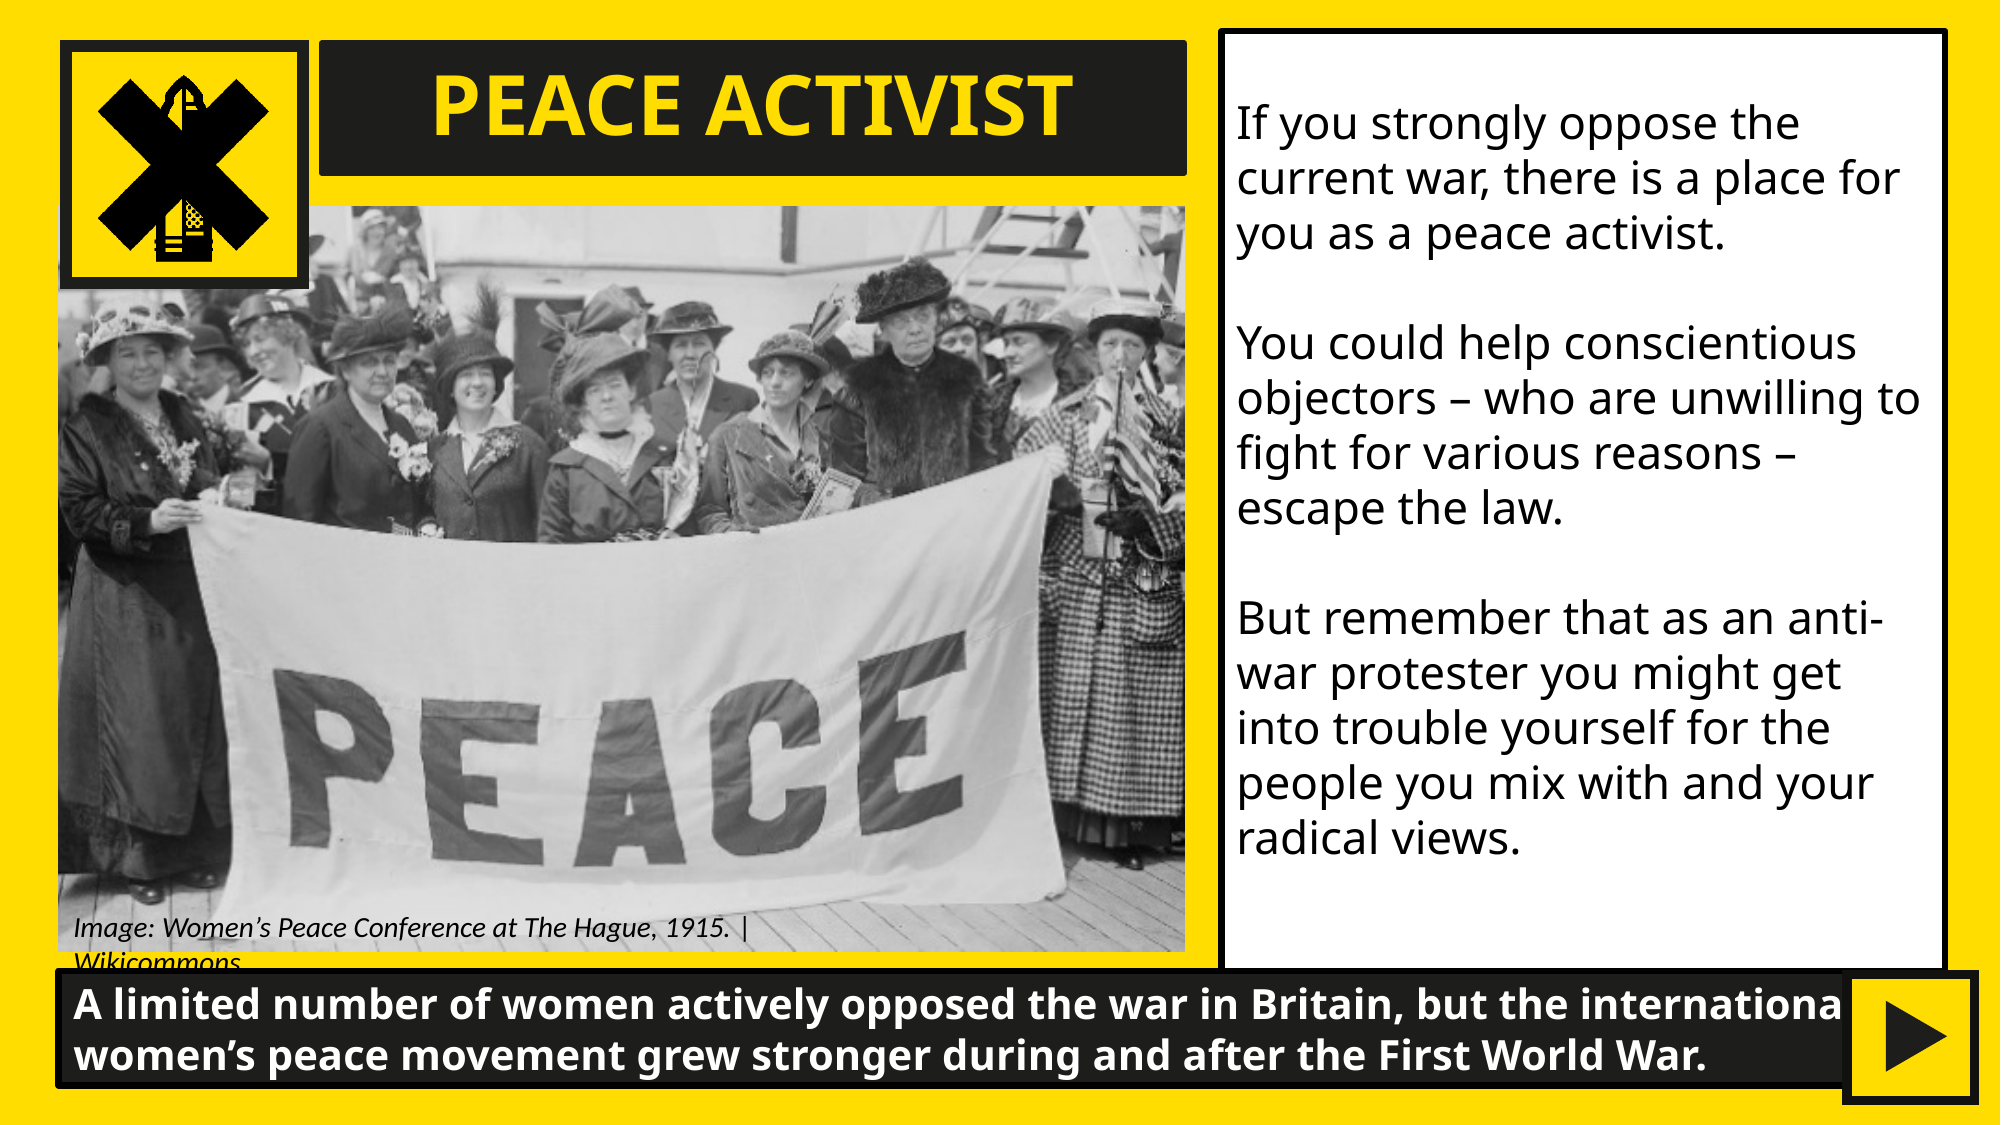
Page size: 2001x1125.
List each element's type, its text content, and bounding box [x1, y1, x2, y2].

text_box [58, 43, 1185, 952]
list If you strongly oppose the current war, there is a place for you as a peace activist. You could help conscientious objectors – who are unwilling to fight for various reasons – escape the law. But remember that as an anti-war protester you might get into trouble yourself for the people you mix with and your radical views. [1221, 31, 1946, 970]
picture [75, 55, 294, 274]
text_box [1846, 974, 1975, 1101]
text_box A limited number of women actively opposed the war in Britain, but the international women’s peace movement grew stronger during and after the First World War. [58, 970, 1842, 1086]
